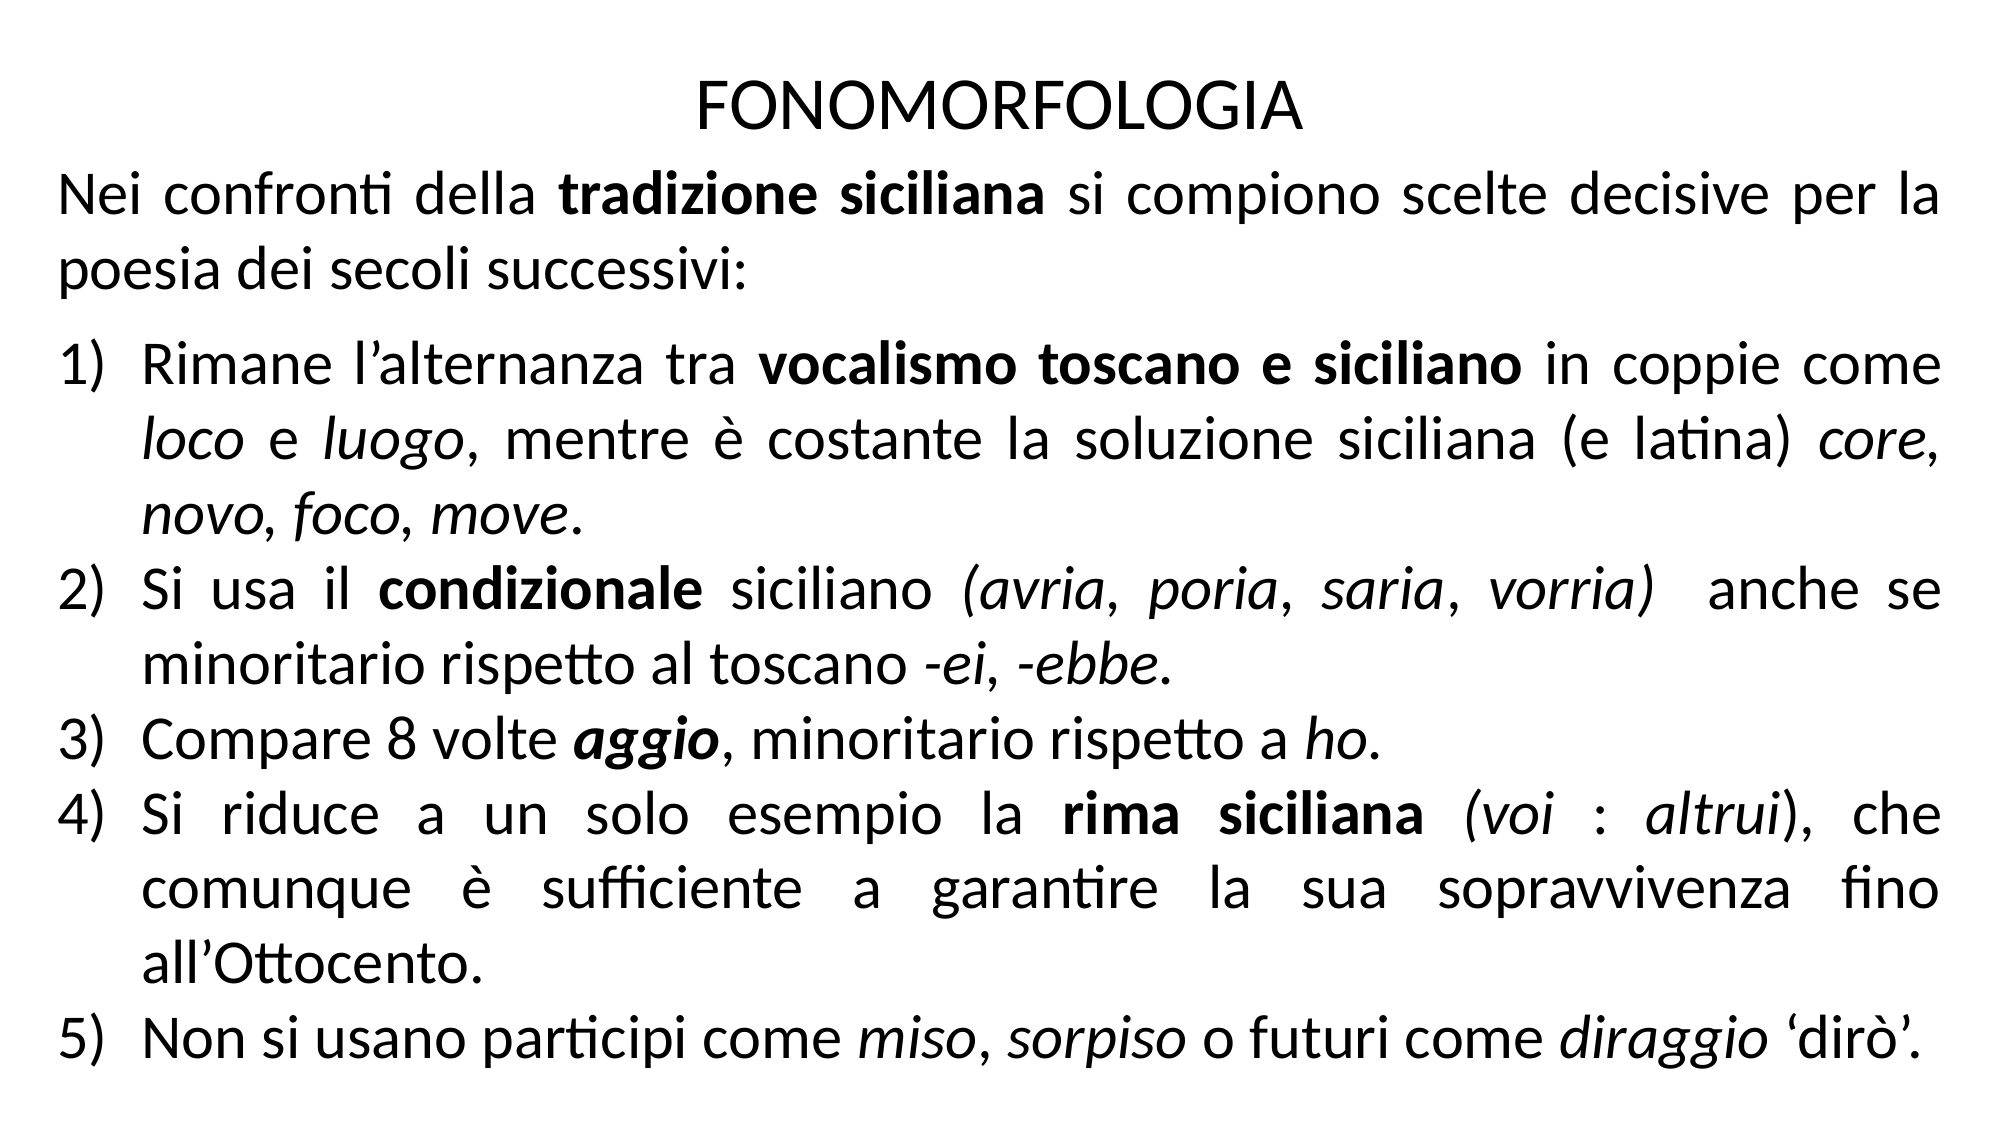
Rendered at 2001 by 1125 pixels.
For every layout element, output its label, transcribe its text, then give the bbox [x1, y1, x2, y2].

text_box FONOMORFOLOGIA [61, 47, 1939, 144]
text_box Nei confronti della tradizione siciliana si compiono scelte decisive per la poesia dei secoli successivi: Rimane l’alternanza tra vocalismo toscano e siciliano in coppie come loco e luogo, mentre è costante la soluzione siciliana (e latina) core, novo, foco, move. Si usa il condizionale siciliano (avria, poria, saria, vorria) anche se minoritario rispetto al toscano -ei, -ebbe. Compare 8 volte aggio, minoritario rispetto a ho. Si riduce a un solo esempio la rima siciliana (voi : altrui), che comunque è sufficiente a garantire la sua sopravvivenza fino all’Ottocento. Non si usano participi come miso, sorpiso o futuri come diraggio ‘dirò’. [42, 144, 1958, 1079]
